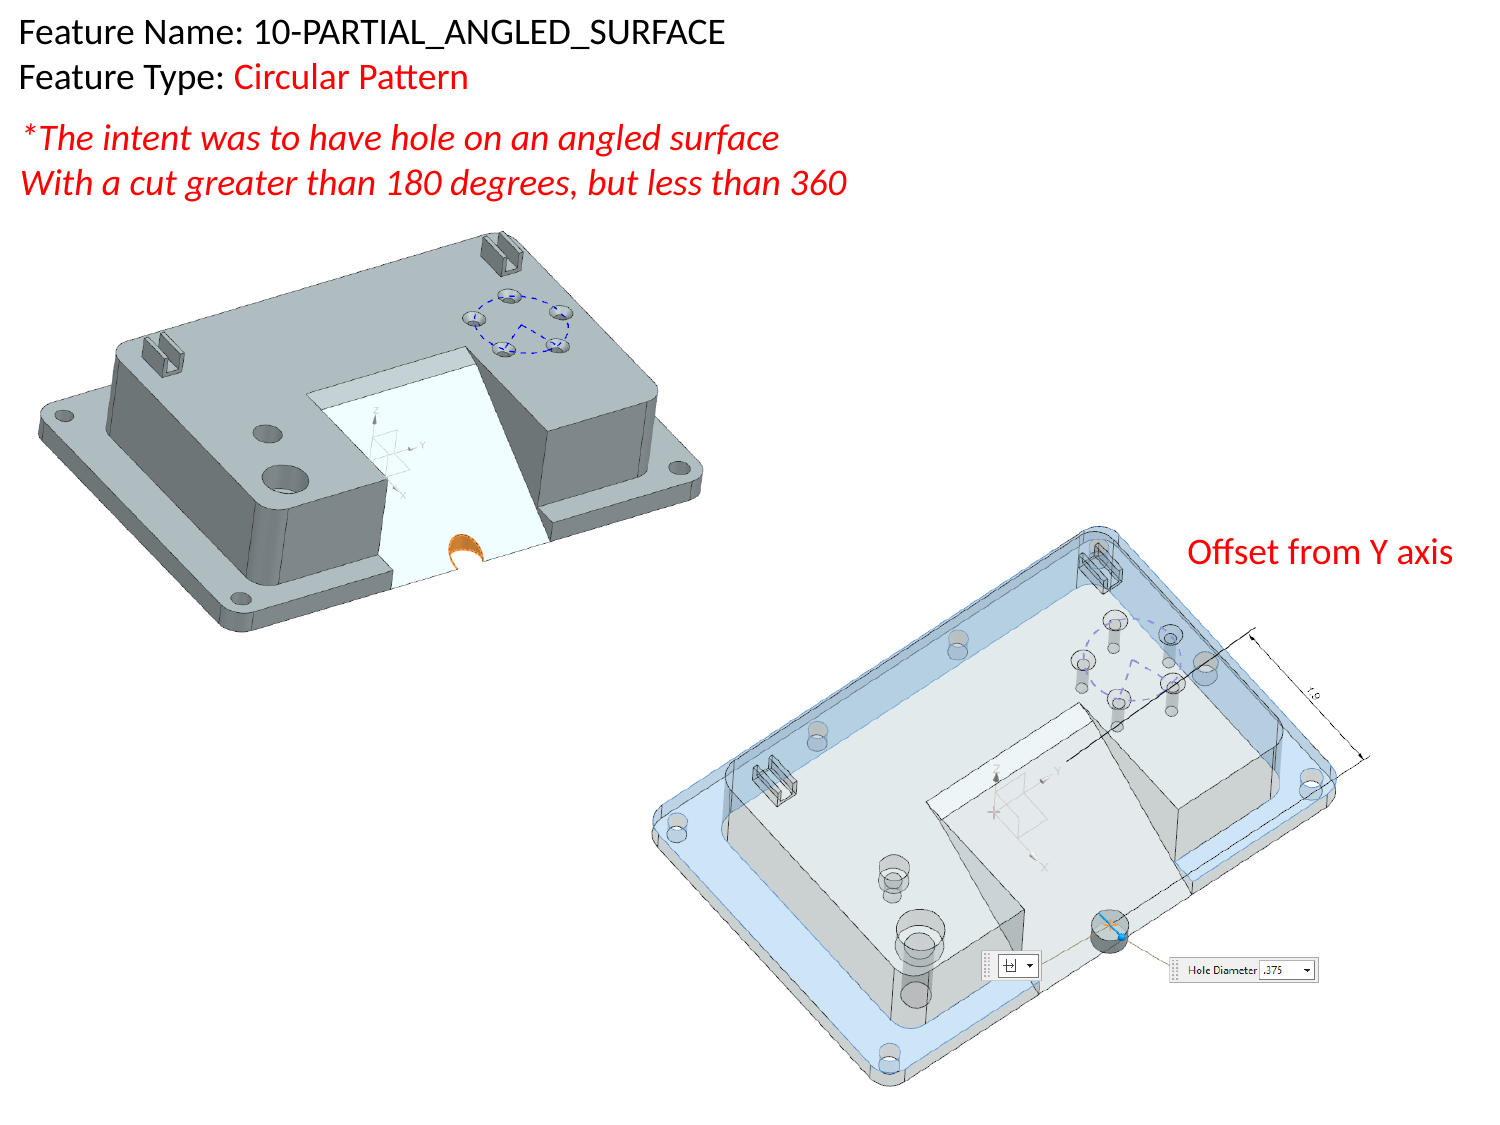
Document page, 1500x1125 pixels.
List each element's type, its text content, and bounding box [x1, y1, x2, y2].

picture [29, 223, 1380, 1101]
text_box *The intent was to have hole on an angled surface With a cut greater than 180 degrees, but less than 360 [4, 105, 863, 211]
text_box Offset from Y axis [1380, 519, 1469, 580]
text_box Feature Name: 10-PARTIAL_ANGLED_SURFACE Feature Type: Circular Pattern [3, 0, 742, 105]
